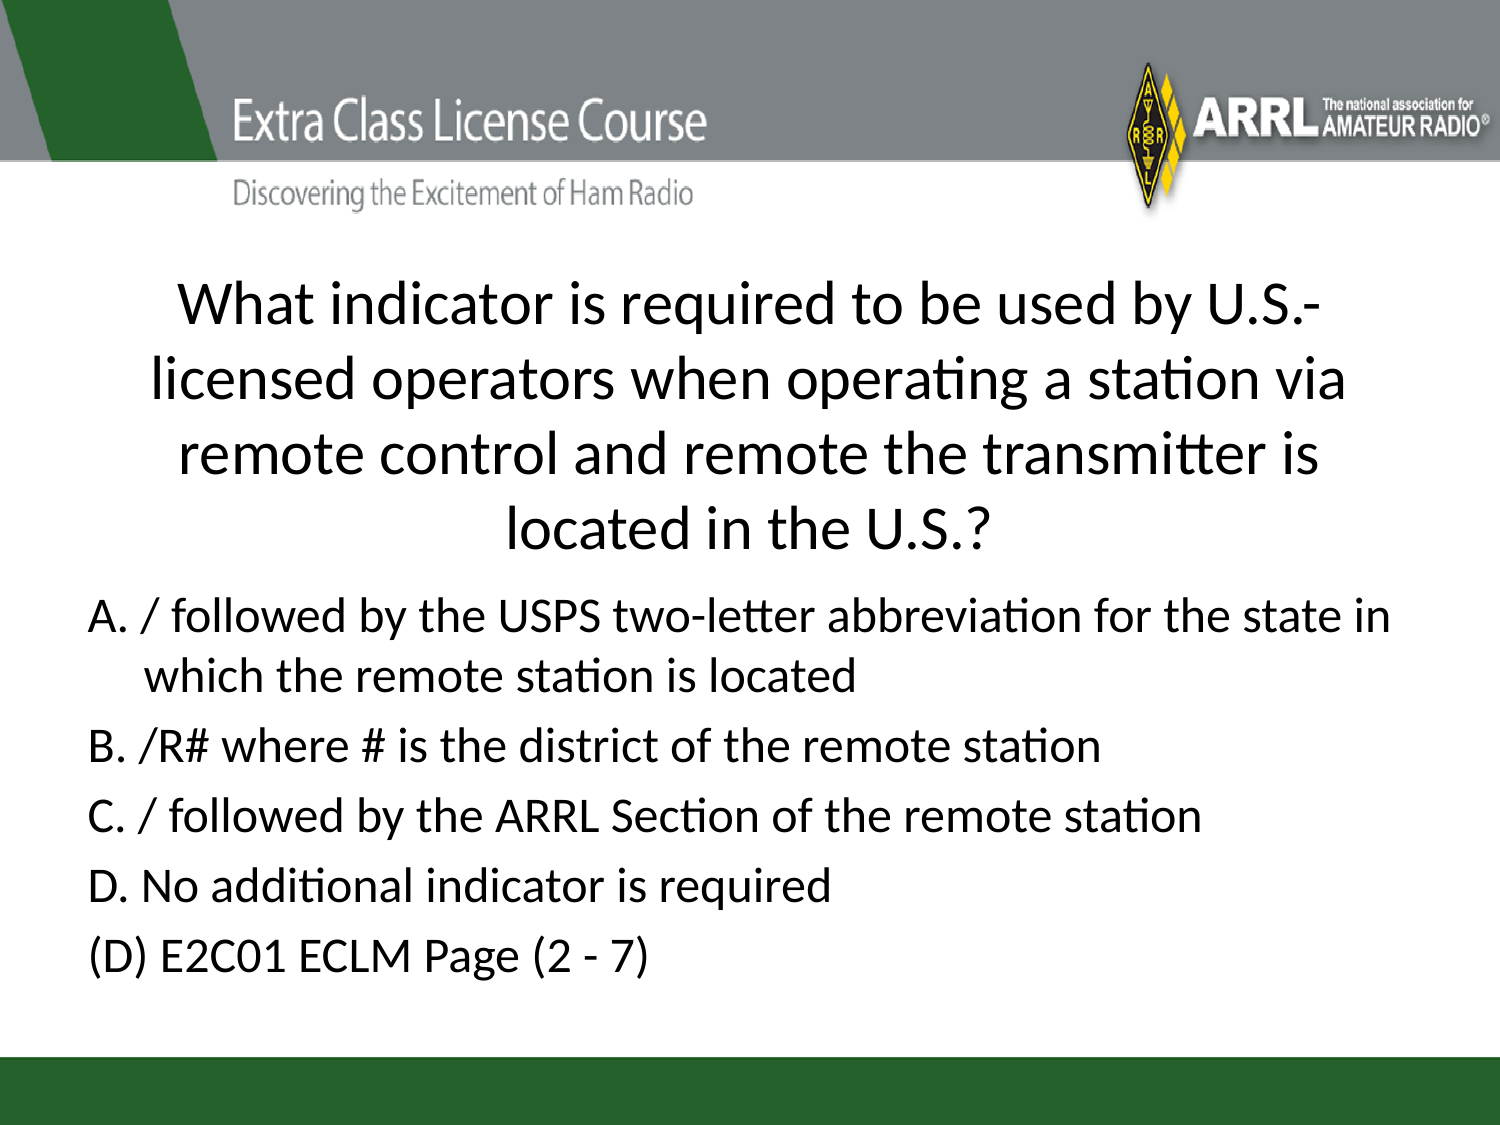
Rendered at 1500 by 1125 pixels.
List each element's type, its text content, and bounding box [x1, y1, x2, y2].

picture [0, 0, 1500, 1125]
list A. / followed by the USPS two-letter abbreviation for the state in which the remote station is located B. /R# where # is the district of the remote station C. / followed by the ARRL Section of the remote station D. No additional indicator is required (D) E2C01 ECLM Page (2 - 7) [72, 575, 1423, 1013]
title What indicator is required to be used by U.S.-licensed operators when operating a station via remote control and remote the transmitter is located in the U.S.? [75, 254, 1425, 435]
